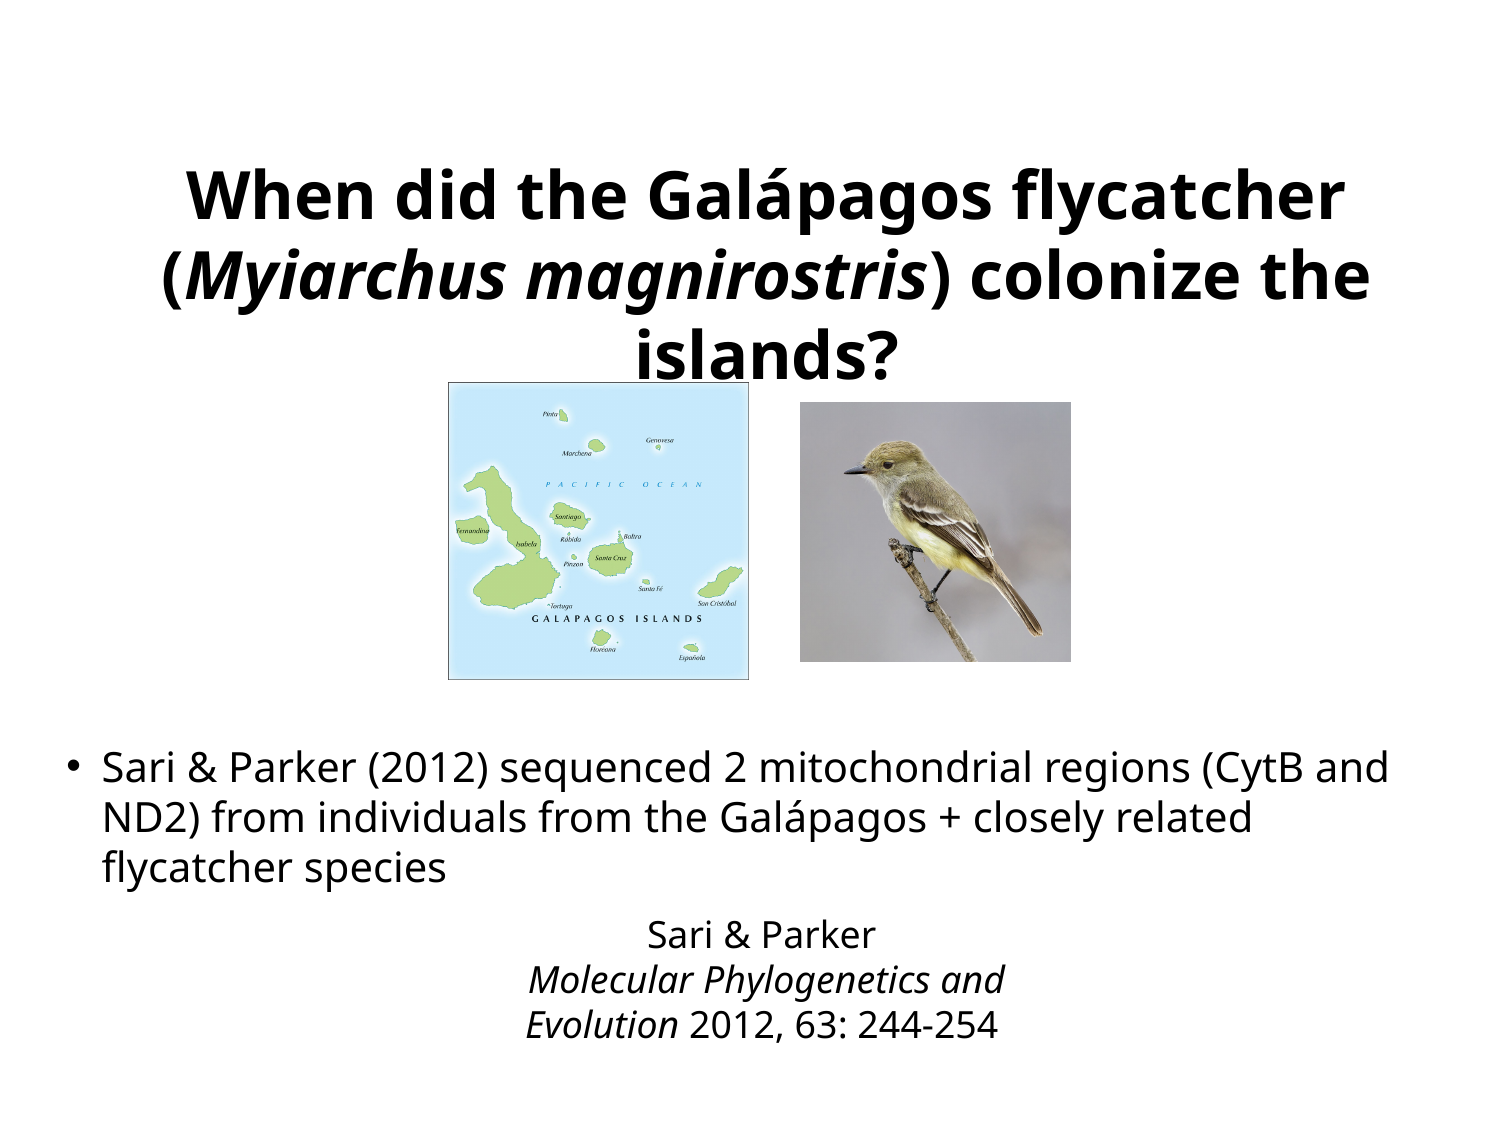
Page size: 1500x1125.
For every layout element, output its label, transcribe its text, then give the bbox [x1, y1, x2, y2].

picture [800, 402, 1071, 662]
text_box Sari & Parker (2012) sequenced 2 mitochondrial regions (CytB and ND2) from individuals from the Galápagos + closely related flycatcher species [51, 733, 1460, 898]
text_box Sari & Parker Molecular Phylogenetics and Evolution 2012, 63: 244-254 [453, 903, 1080, 1053]
picture [448, 382, 749, 680]
text_box When did the Galápagos flycatcher (Myiarchus magnirostris) colonize the islands? [74, 145, 1460, 401]
